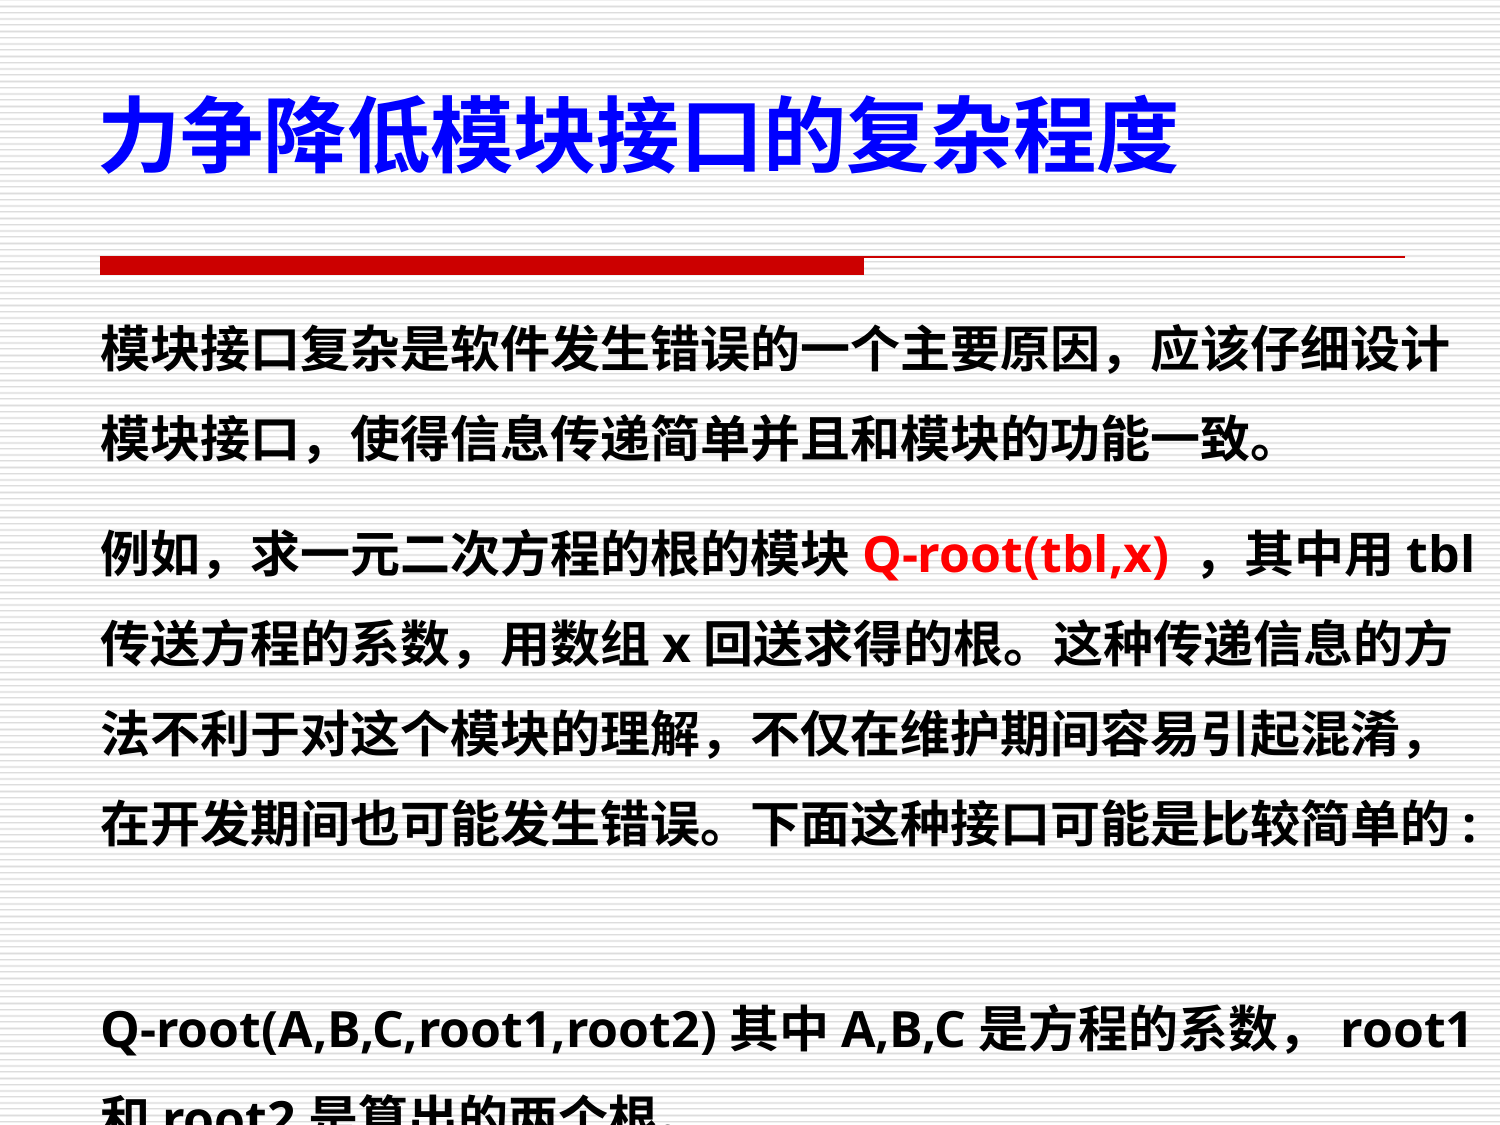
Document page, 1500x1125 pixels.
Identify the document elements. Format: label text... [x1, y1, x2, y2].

text_box 力争降低模块接口的复杂程度 [82, 75, 1214, 190]
picture [0, 0, 1500, 1125]
text_box 模块接口复杂是软件发生错误的一个主要原因，应该仔细设计模块接口，使得信息传递简单并且和模块的功能一致。 例如，求一元二次方程的根的模块Q-root(tbl,x) ，其中用tbl传送方程的系数，用数组x回送求得的根。这种传递信息的方法不利于对这个模块的理解，不仅在维护期间容易引起混淆，在开发期间也可能发生错误。下面这种接口可能是比较简单的: Q-root(A,B,C,root1,root2)其中A,B,C是方程的系数，root1和root2是算出的两个根。 [85, 280, 1500, 1125]
